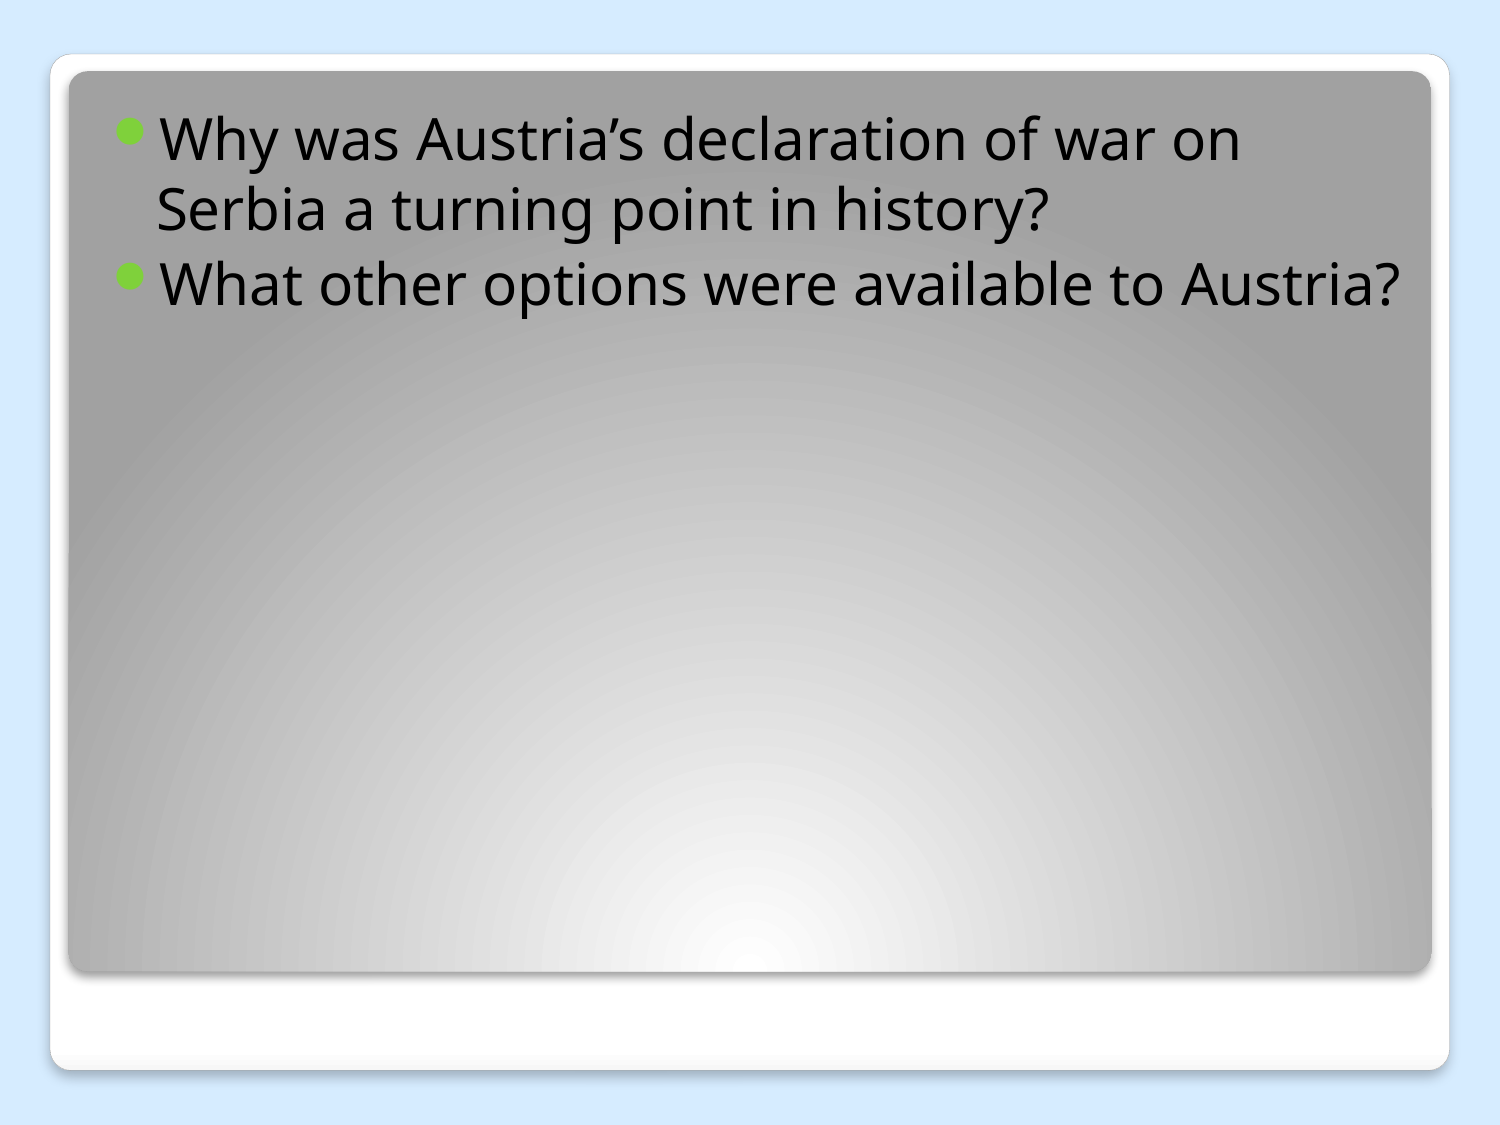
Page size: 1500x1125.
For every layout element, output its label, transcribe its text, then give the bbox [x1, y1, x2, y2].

list Why was Austria’s declaration of war on Serbia a turning point in history? What other options were available to Austria? [82, 86, 1425, 774]
